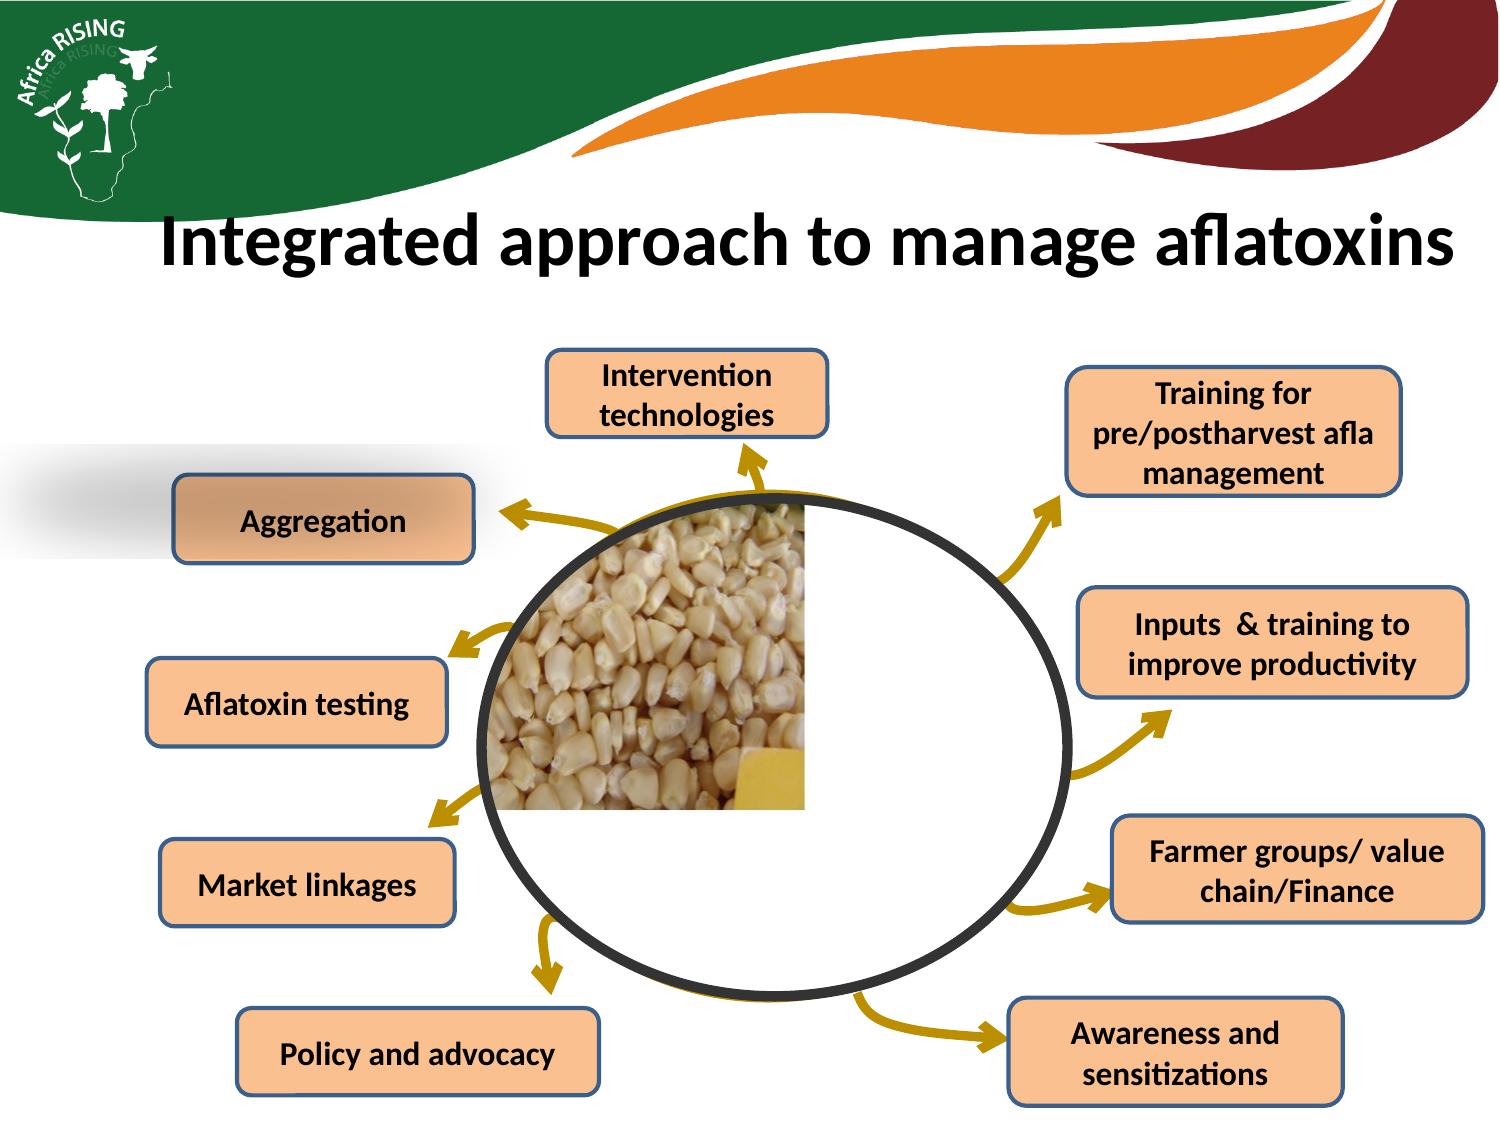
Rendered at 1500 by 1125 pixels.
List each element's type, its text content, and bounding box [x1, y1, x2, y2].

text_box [146, 349, 1484, 1107]
title Integrated approach to manage aflatoxins [133, 160, 1484, 310]
picture [0, 0, 1499, 222]
